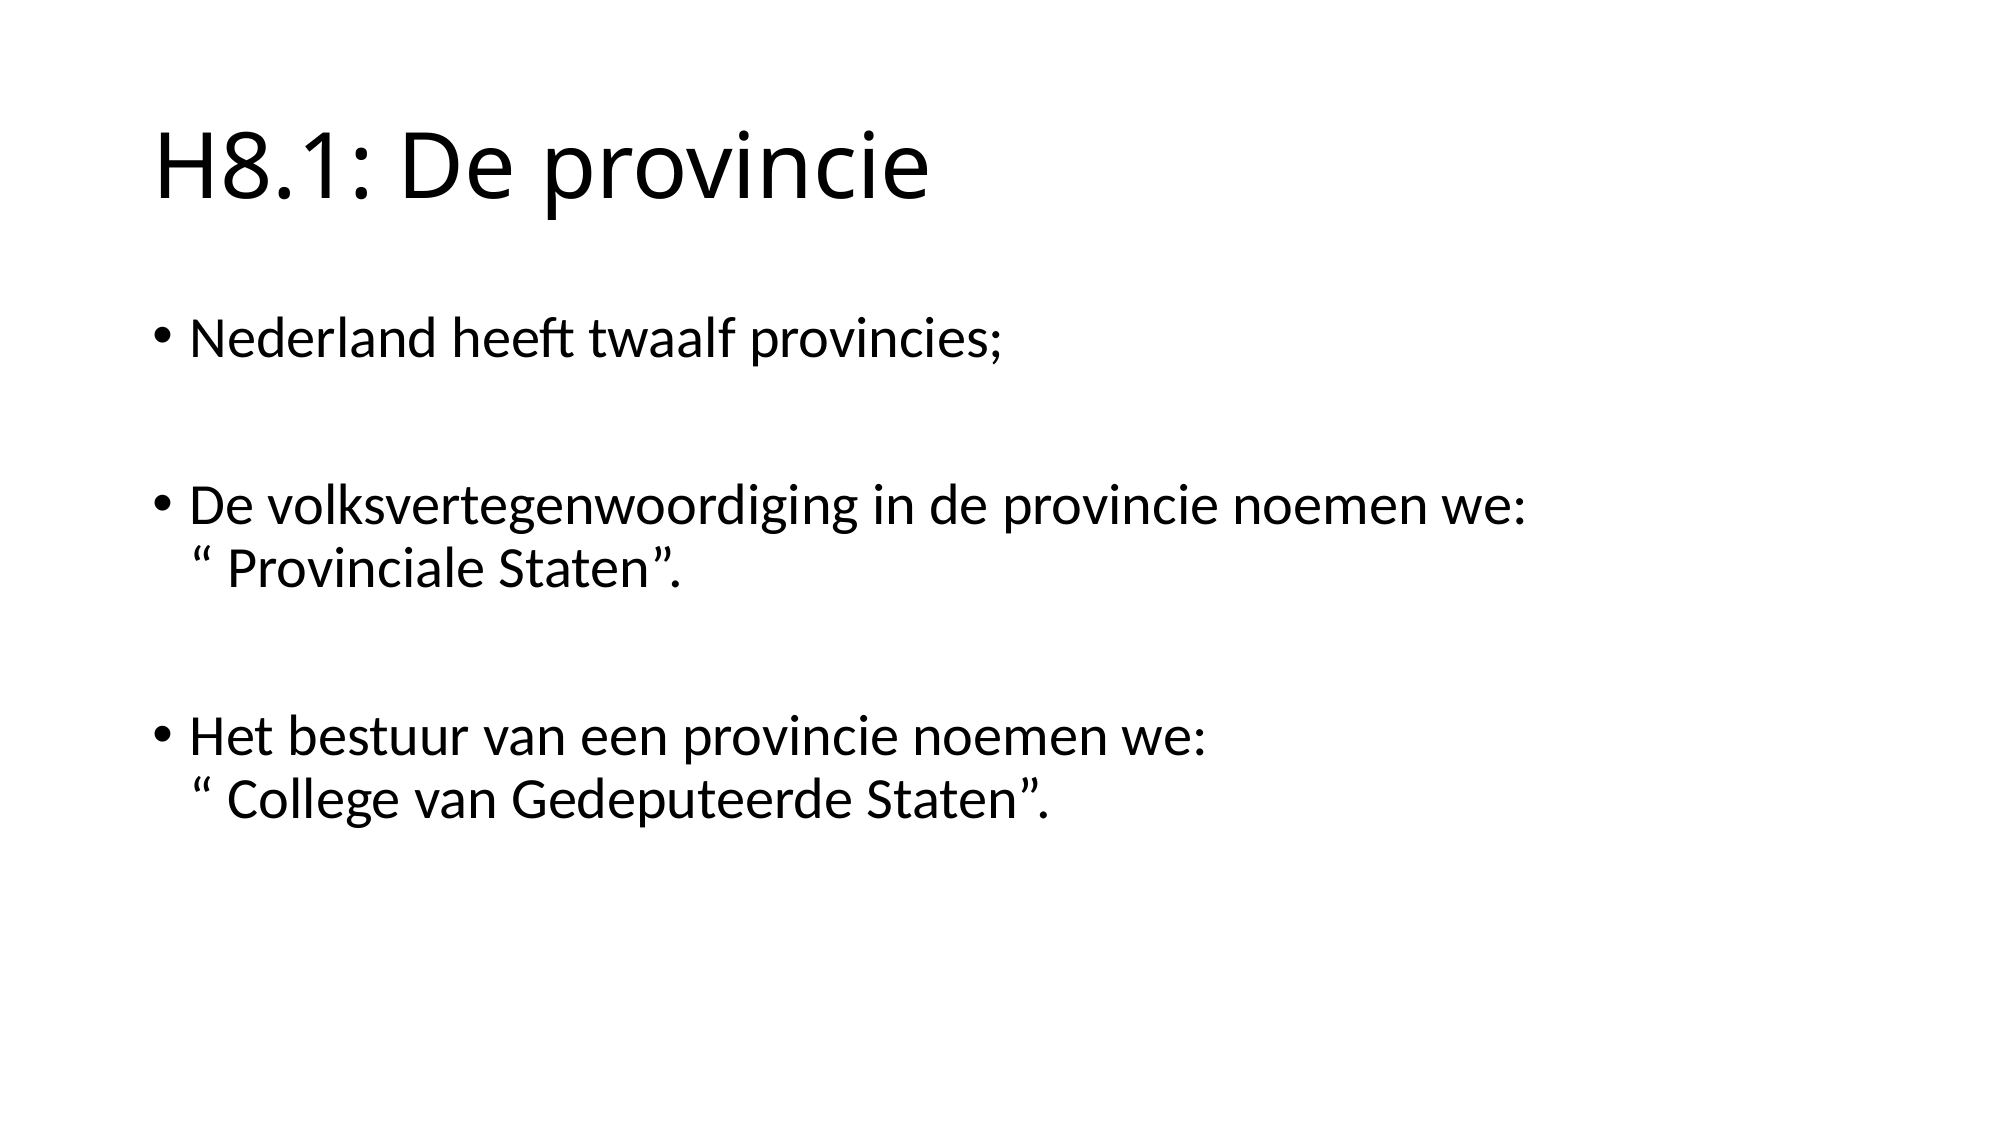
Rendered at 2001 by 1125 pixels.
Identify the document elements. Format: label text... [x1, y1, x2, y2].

list Nederland heeft twaalf provincies; De volksvertegenwoordiging in de provincie noemen we: “ Provinciale Staten”. Het bestuur van een provincie noemen we: “ College van Gedeputeerde Staten”. [137, 299, 1863, 1014]
title H8.1: De provincie [137, 59, 1863, 278]
